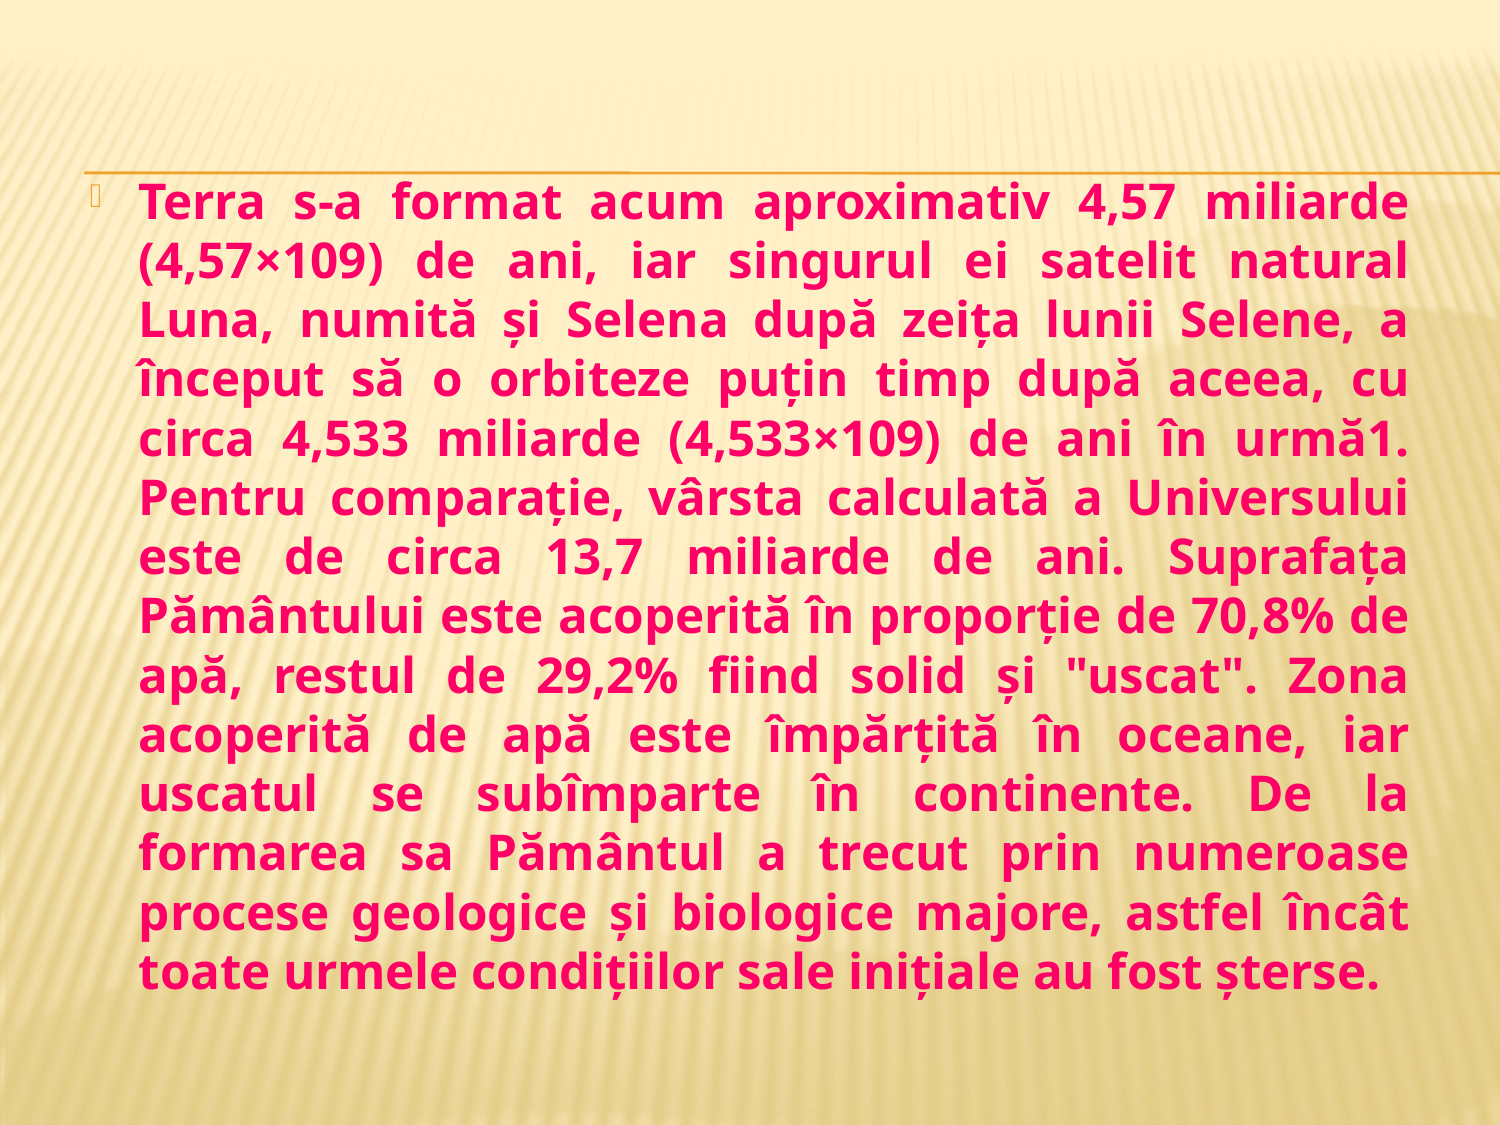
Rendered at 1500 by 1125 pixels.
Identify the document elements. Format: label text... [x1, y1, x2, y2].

list Terra s-a format acum aproximativ 4,57 miliarde (4,57×109) de ani, iar singurul ei satelit natural Luna, numită și Selena după zeița lunii Selene, a început să o orbiteze puțin timp după aceea, cu circa 4,533 miliarde (4,533×109) de ani în urmă1. Pentru comparație, vârsta calculată a Universului este de circa 13,7 miliarde de ani. Suprafața Pământului este acoperită în proporție de 70,8% de apă, restul de 29,2% fiind solid și "uscat". Zona acoperită de apă este împărțită în oceane, iar uscatul se subîmparte în continente. De la formarea sa Pământul a trecut prin numeroase procese geologice și biologice majore, astfel încât toate urmele condițiilor sale inițiale au fost șterse. [75, 162, 1425, 1059]
